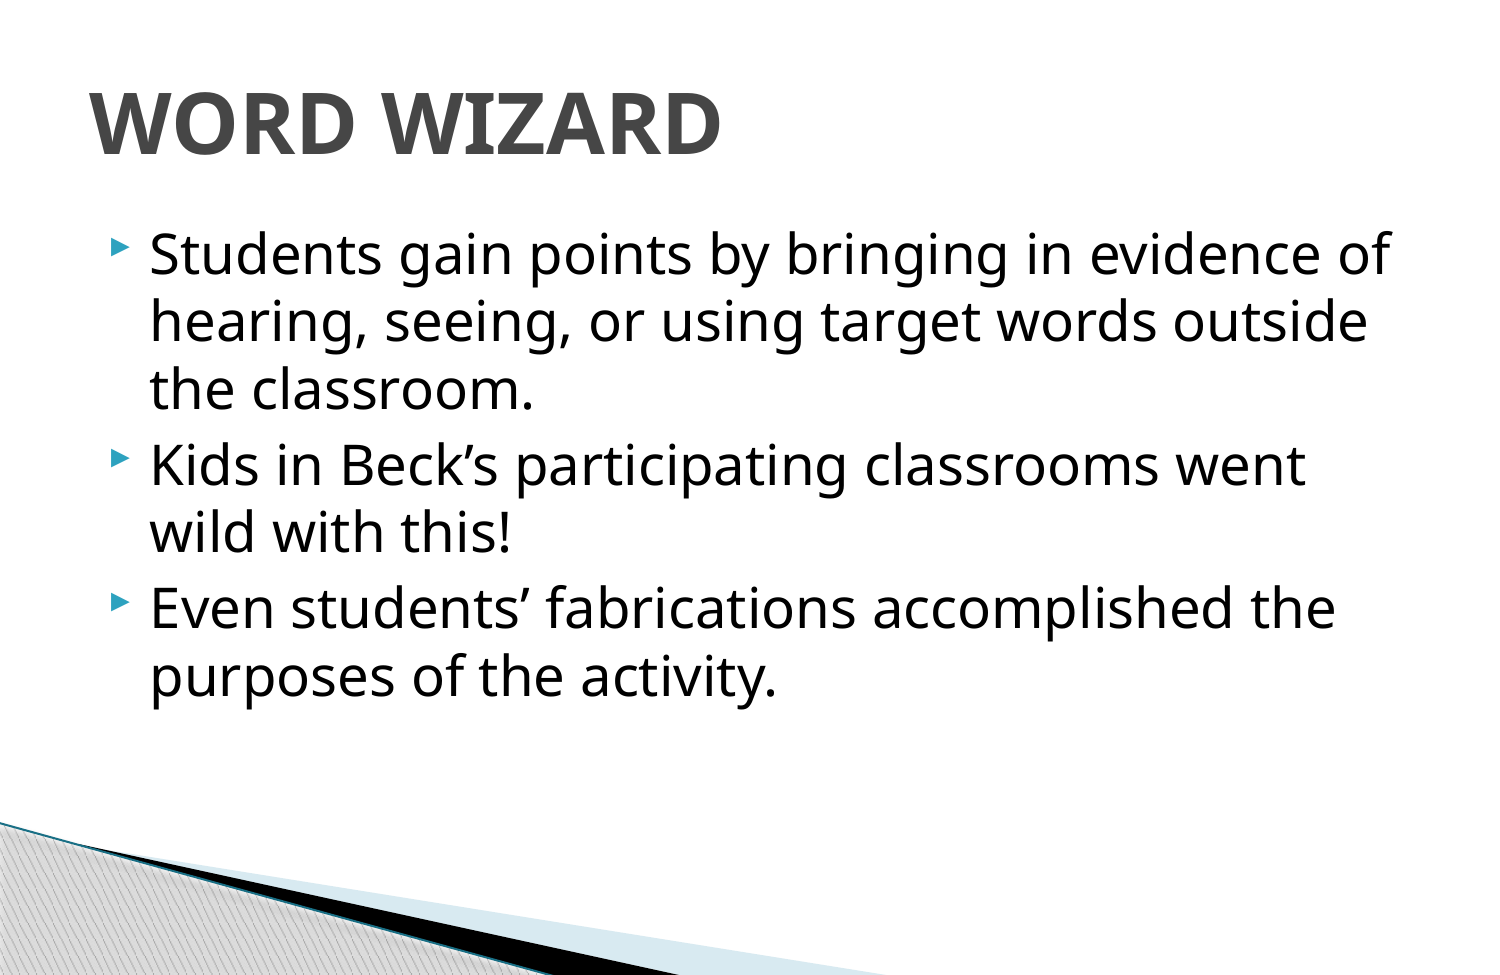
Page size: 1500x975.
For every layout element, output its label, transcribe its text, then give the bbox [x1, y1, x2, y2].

title WORD WIZARD [75, 39, 1425, 202]
list Students gain points by bringing in evidence of hearing, seeing, or using target words outside the classroom. Kids in Beck’s participating classrooms went wild with this! Even students’ fabrications accomplished the purposes of the activity. [74, 210, 1426, 855]
